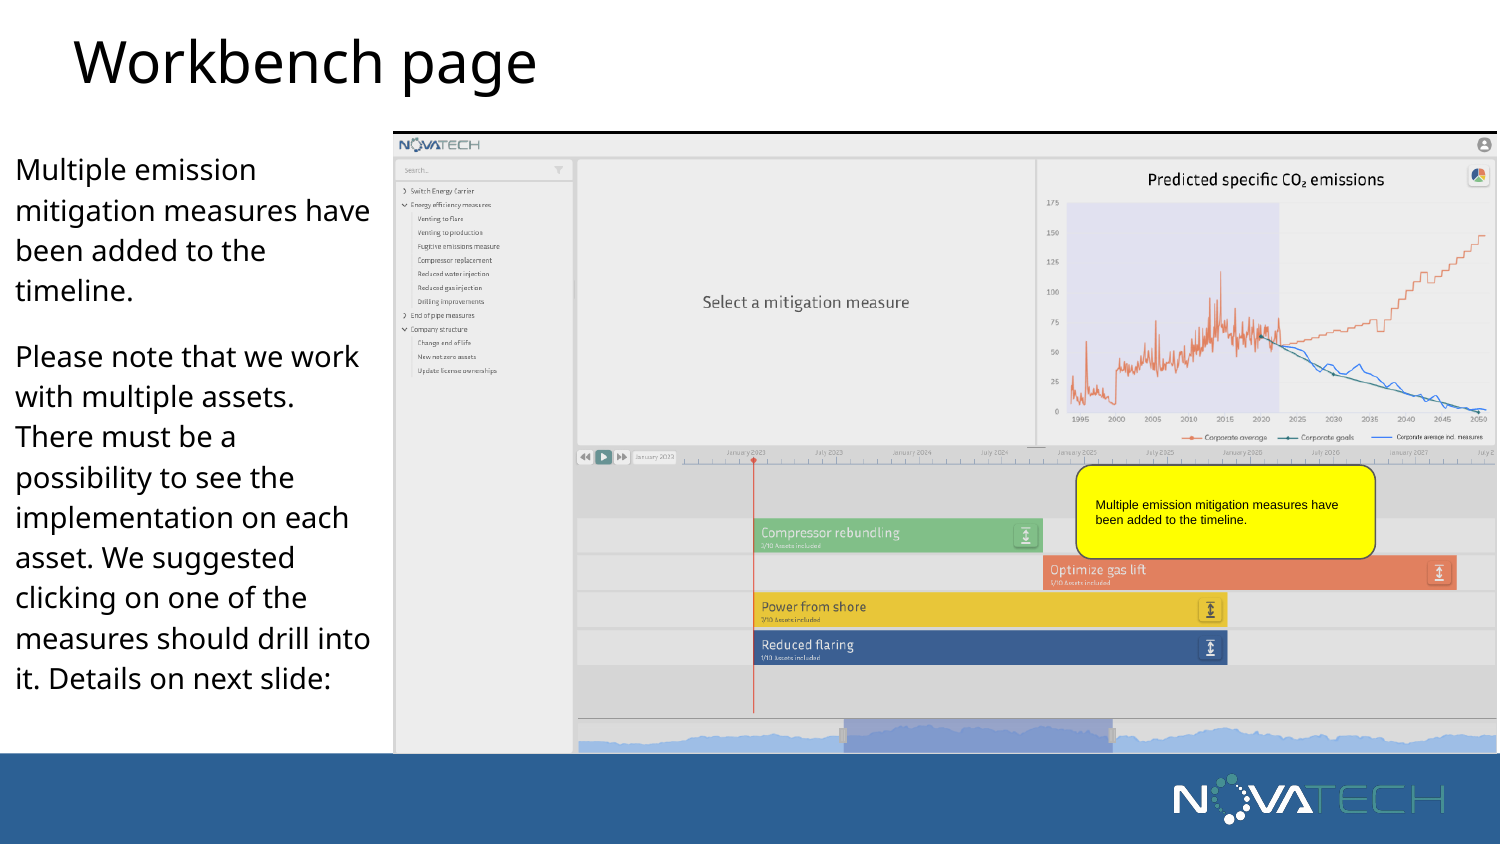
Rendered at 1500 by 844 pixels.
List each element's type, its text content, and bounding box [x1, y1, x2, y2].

list Multiple emission mitigation measures have been added to the timeline. Please note that we work with multiple assets. There must be a possibility to see the implementation on each asset. We suggested clicking on one of the measures should drill into it. Details on next slide: [0, 131, 391, 738]
title Workbench page [58, 20, 1457, 115]
picture [393, 130, 1497, 754]
picture [1168, 770, 1449, 831]
